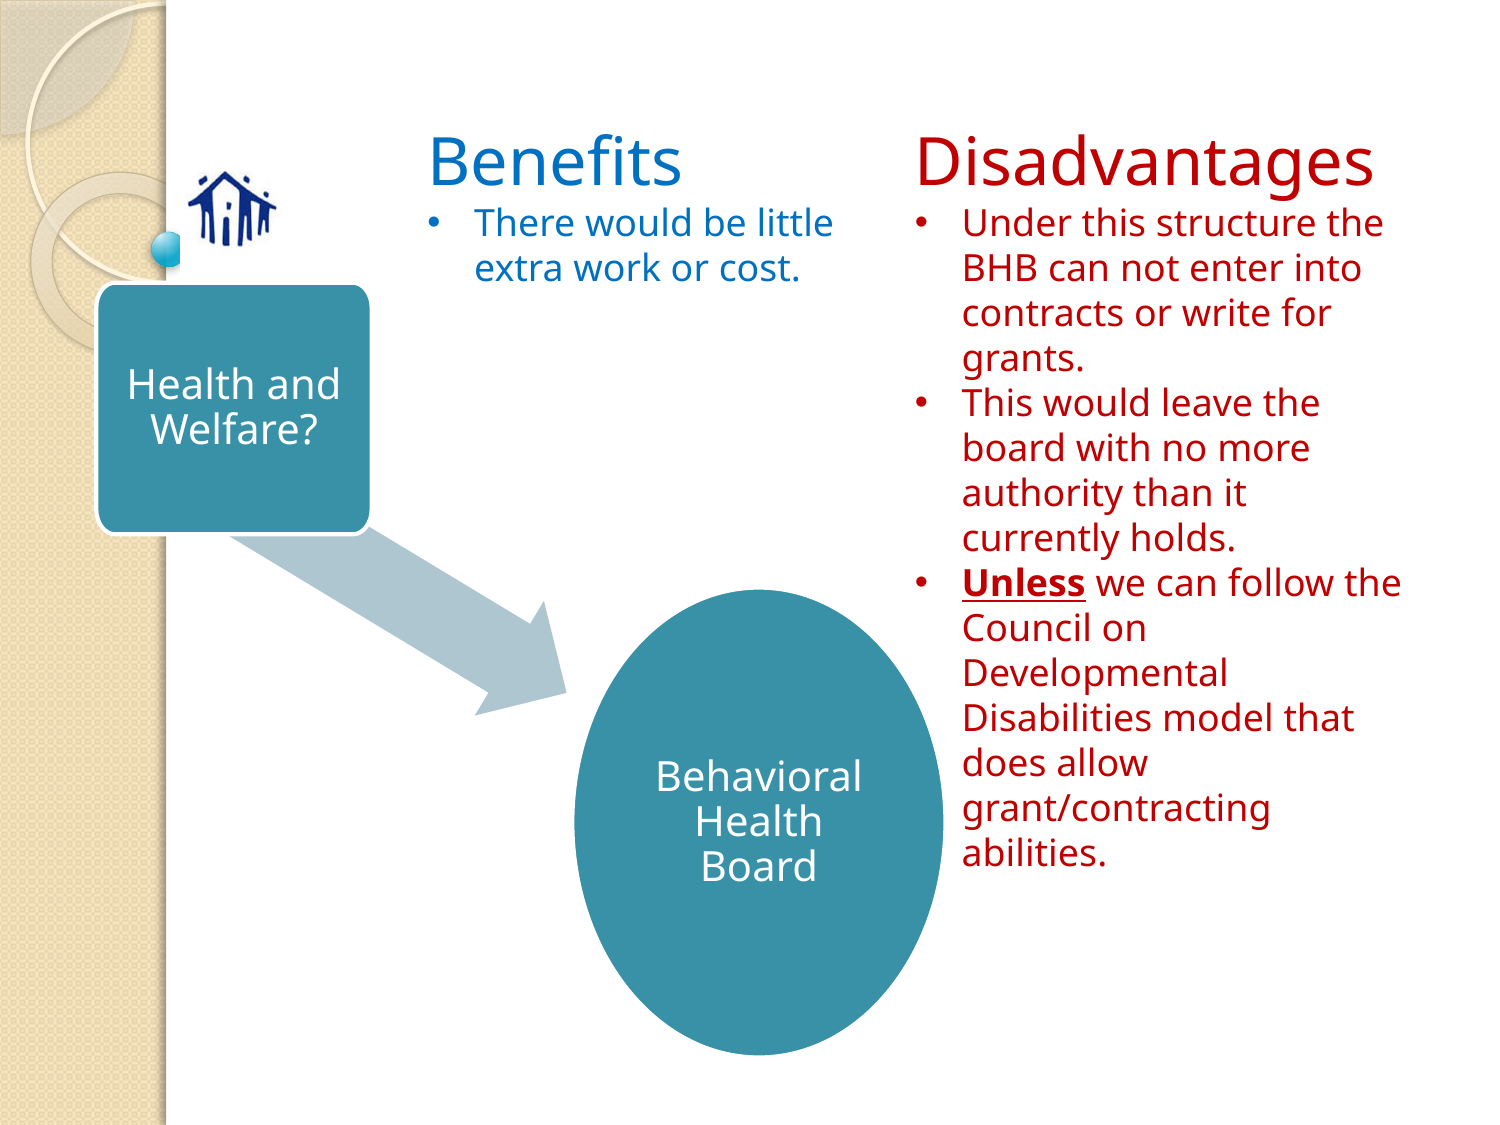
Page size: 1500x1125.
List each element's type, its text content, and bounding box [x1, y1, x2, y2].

picture [180, 140, 288, 275]
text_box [96, 282, 946, 1058]
text_box Disadvantages Under this structure the BHB can not enter into contracts or write for grants. This would leave the board with no more authority than it currently holds. Unless we can follow the Council on Developmental Disabilities model that does allow grant/contracting abilities. [899, 111, 1425, 882]
text_box Benefits There would be little extra work or cost. [412, 111, 863, 279]
